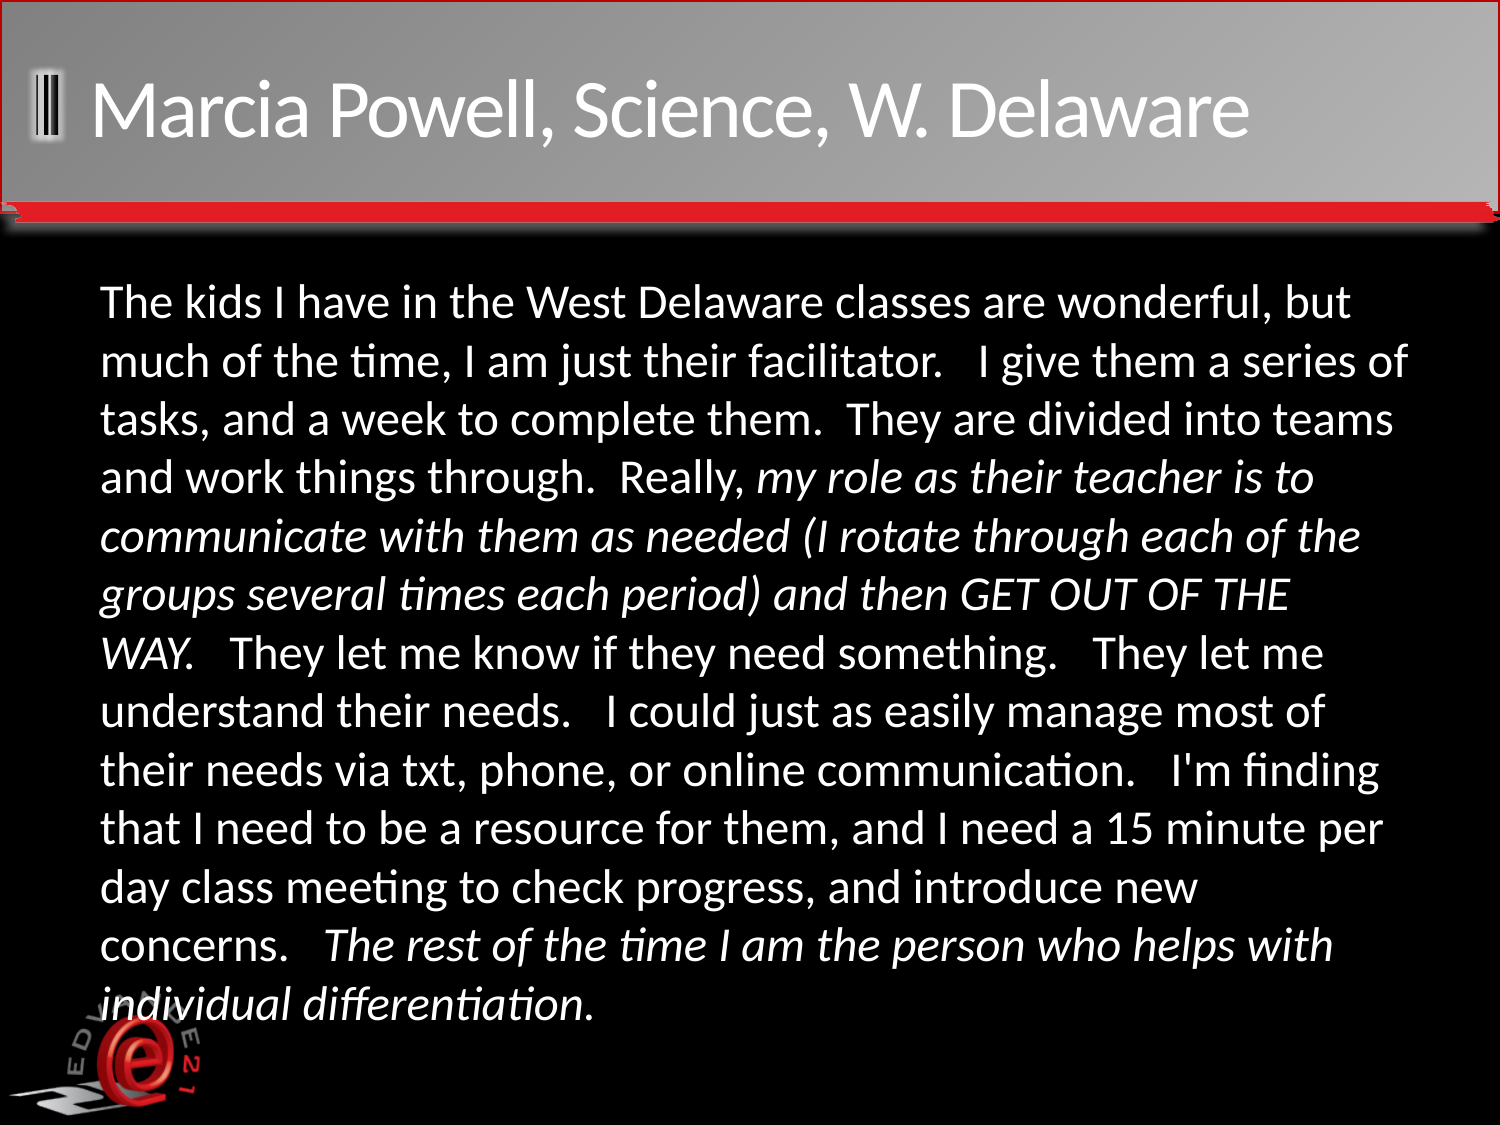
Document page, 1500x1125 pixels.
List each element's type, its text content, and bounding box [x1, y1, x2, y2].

picture [0, 983, 225, 1125]
title Marcia Powell, Science, W. Delaware [75, 46, 1425, 188]
picture [0, 199, 1500, 225]
list The kids I have in the West Delaware classes are wonderful, but much of the time, I am just their facilitator. I give them a series of tasks, and a week to complete them. They are divided into teams and work things through. Really, my role as their teacher is to communicate with them as needed (I rotate through each of the groups several times each period) and then GET OUT OF THE WAY. They let me know if they need something. They let me understand their needs. I could just as easily manage most of their needs via txt, phone, or online communication. I'm finding that I need to be a resource for them, and I need a 15 minute per day class meeting to check progress, and introduce new concerns. The rest of the time I am the person who helps with individual differentiation. [75, 262, 1425, 1043]
